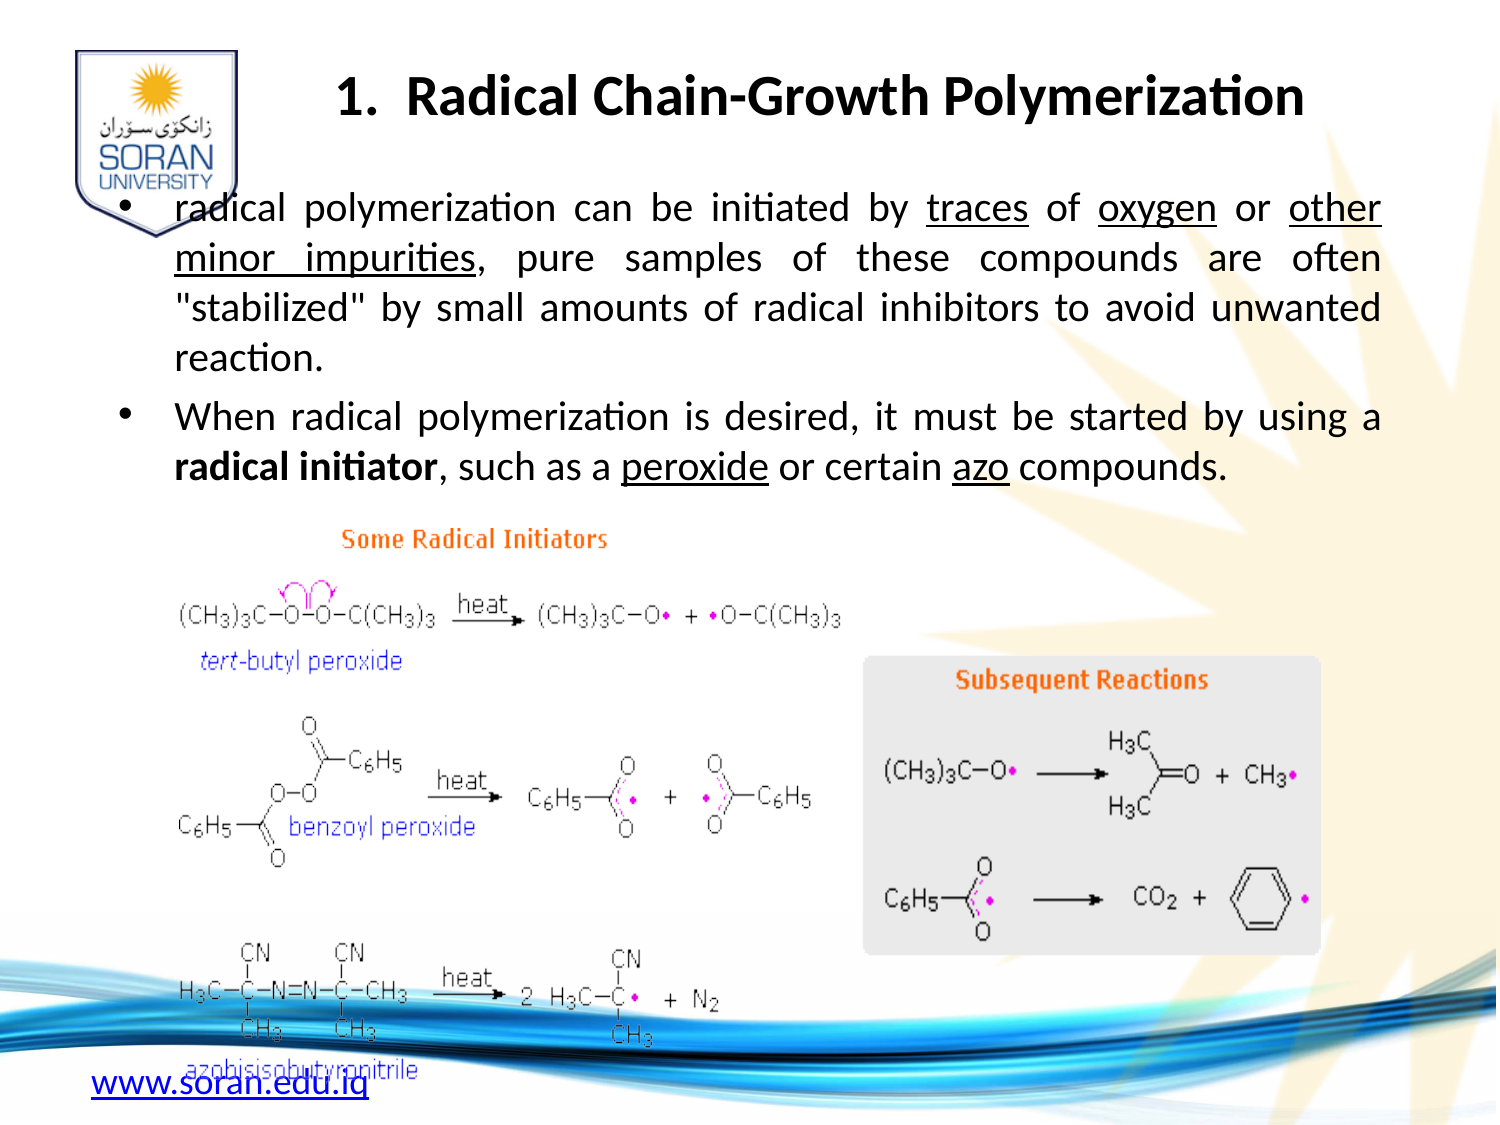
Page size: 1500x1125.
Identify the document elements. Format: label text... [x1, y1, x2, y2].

title 1. Radical Chain-Growth Polymerization [103, 12, 1397, 172]
list radical polymerization can be initiated by traces of oxygen or other minor impurities, pure samples of these compounds are often "stabilized" by small amounts of radical inhibitors to avoid unwanted reaction. When radical polymerization is desired, it must be started by using a radical initiator, such as a peroxide or certain azo compounds. [103, 172, 1397, 1055]
picture [75, 50, 103, 238]
picture [0, 99, 1500, 1125]
